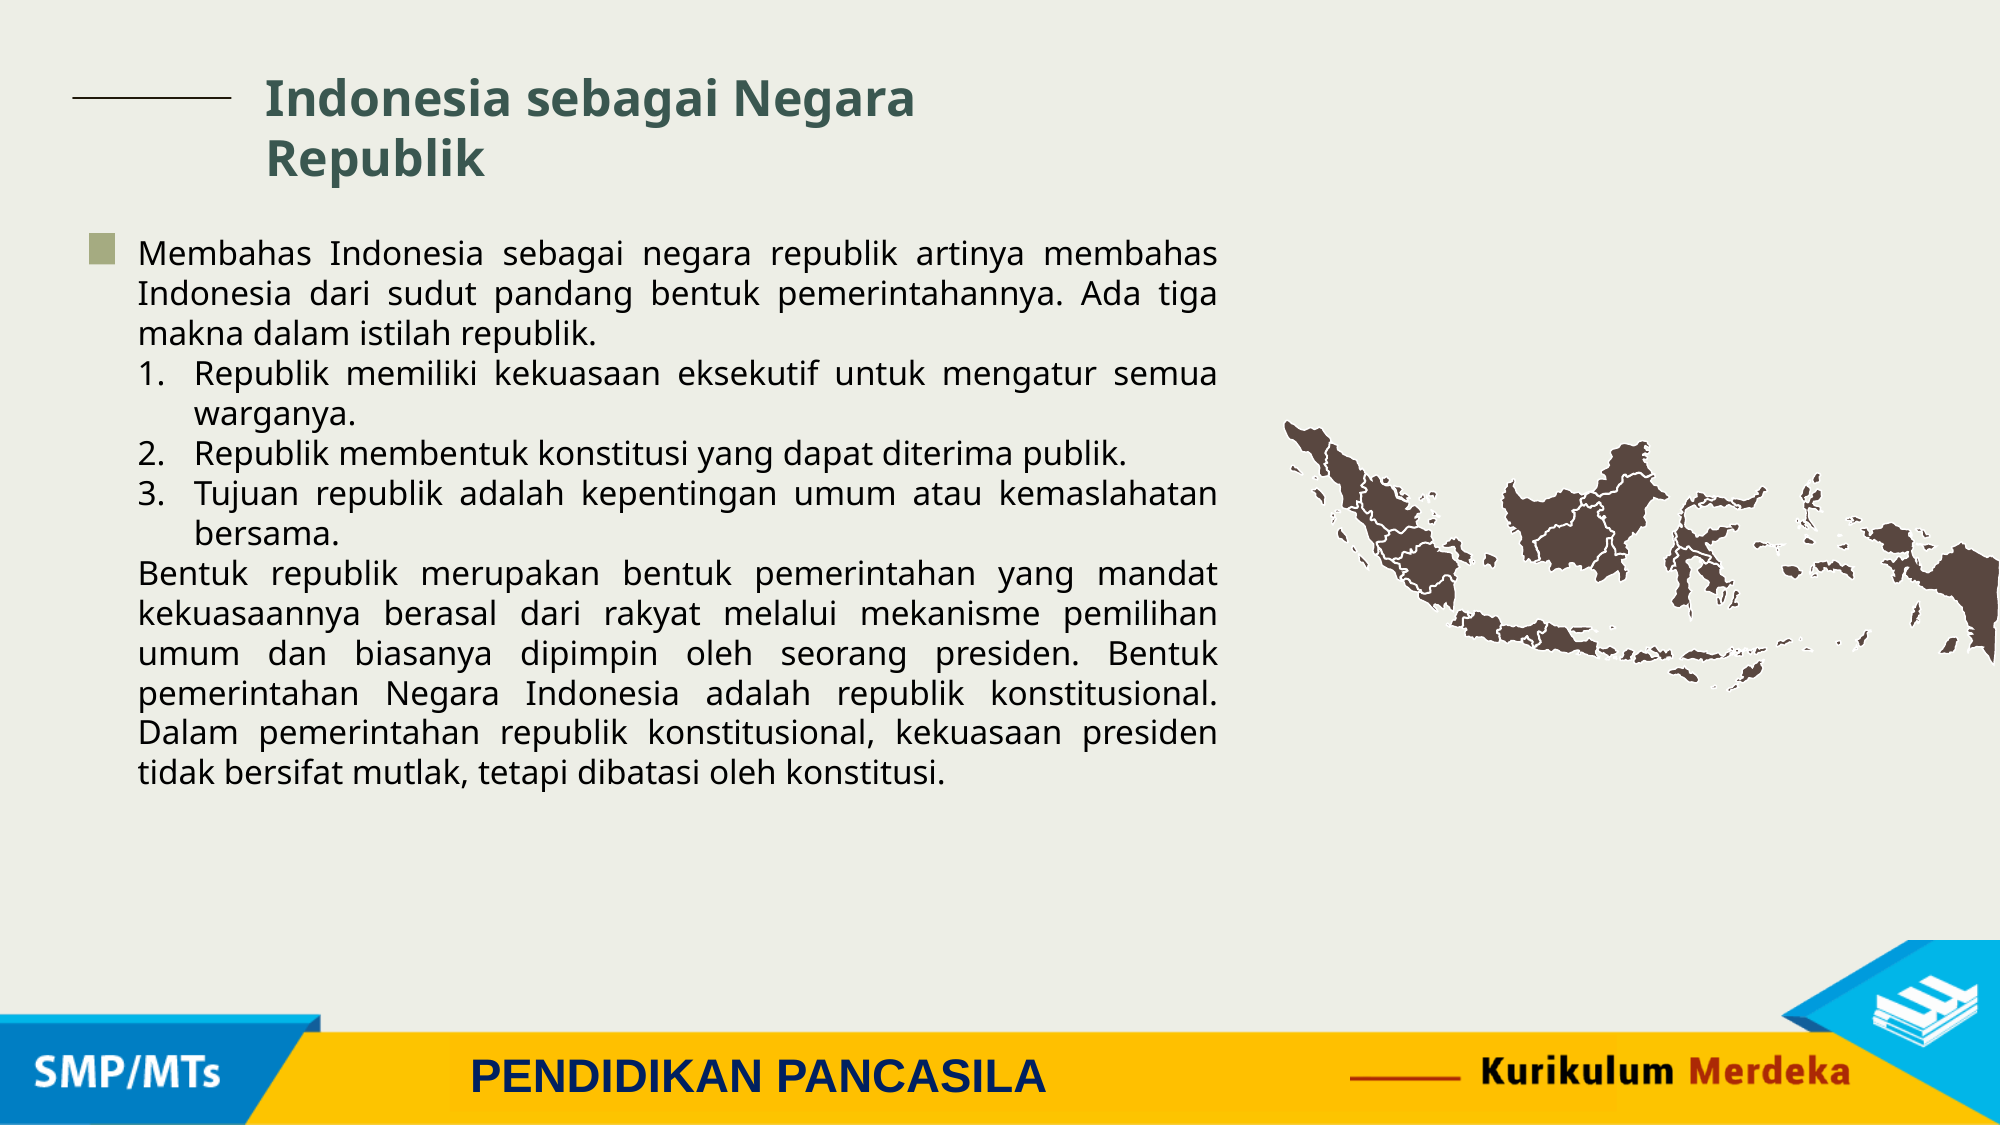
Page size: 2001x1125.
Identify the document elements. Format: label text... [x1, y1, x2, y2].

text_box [0, 940, 2000, 1125]
text_box Indonesia sebagai Negara Republik [251, 59, 1153, 194]
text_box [1283, 420, 2000, 692]
text_box [89, 233, 115, 265]
text_box Membahas Indonesia sebagai negara republik artinya membahas Indonesia dari sudut pandang bentuk pemerintahannya. Ada tiga makna dalam istilah republik. Republik memiliki kekuasaan eksekutif untuk mengatur semua warganya. Republik membentuk konstitusi yang dapat diterima publik. Tujuan republik adalah kepentingan umum atau kemaslahatan bersama. Bentuk republik merupakan bentuk pemerintahan yang mandat kekuasaannya berasal dari rakyat melalui mekanisme pemilihan umum dan biasanya dipimpin oleh seorang presiden. Bentuk pemerintahan Negara Indonesia adalah republik konstitusional. Dalam pemerintahan republik konstitusional, kekuasaan presiden tidak bersifat mutlak, tetapi dibatasi oleh konstitusi. [122, 225, 1235, 799]
